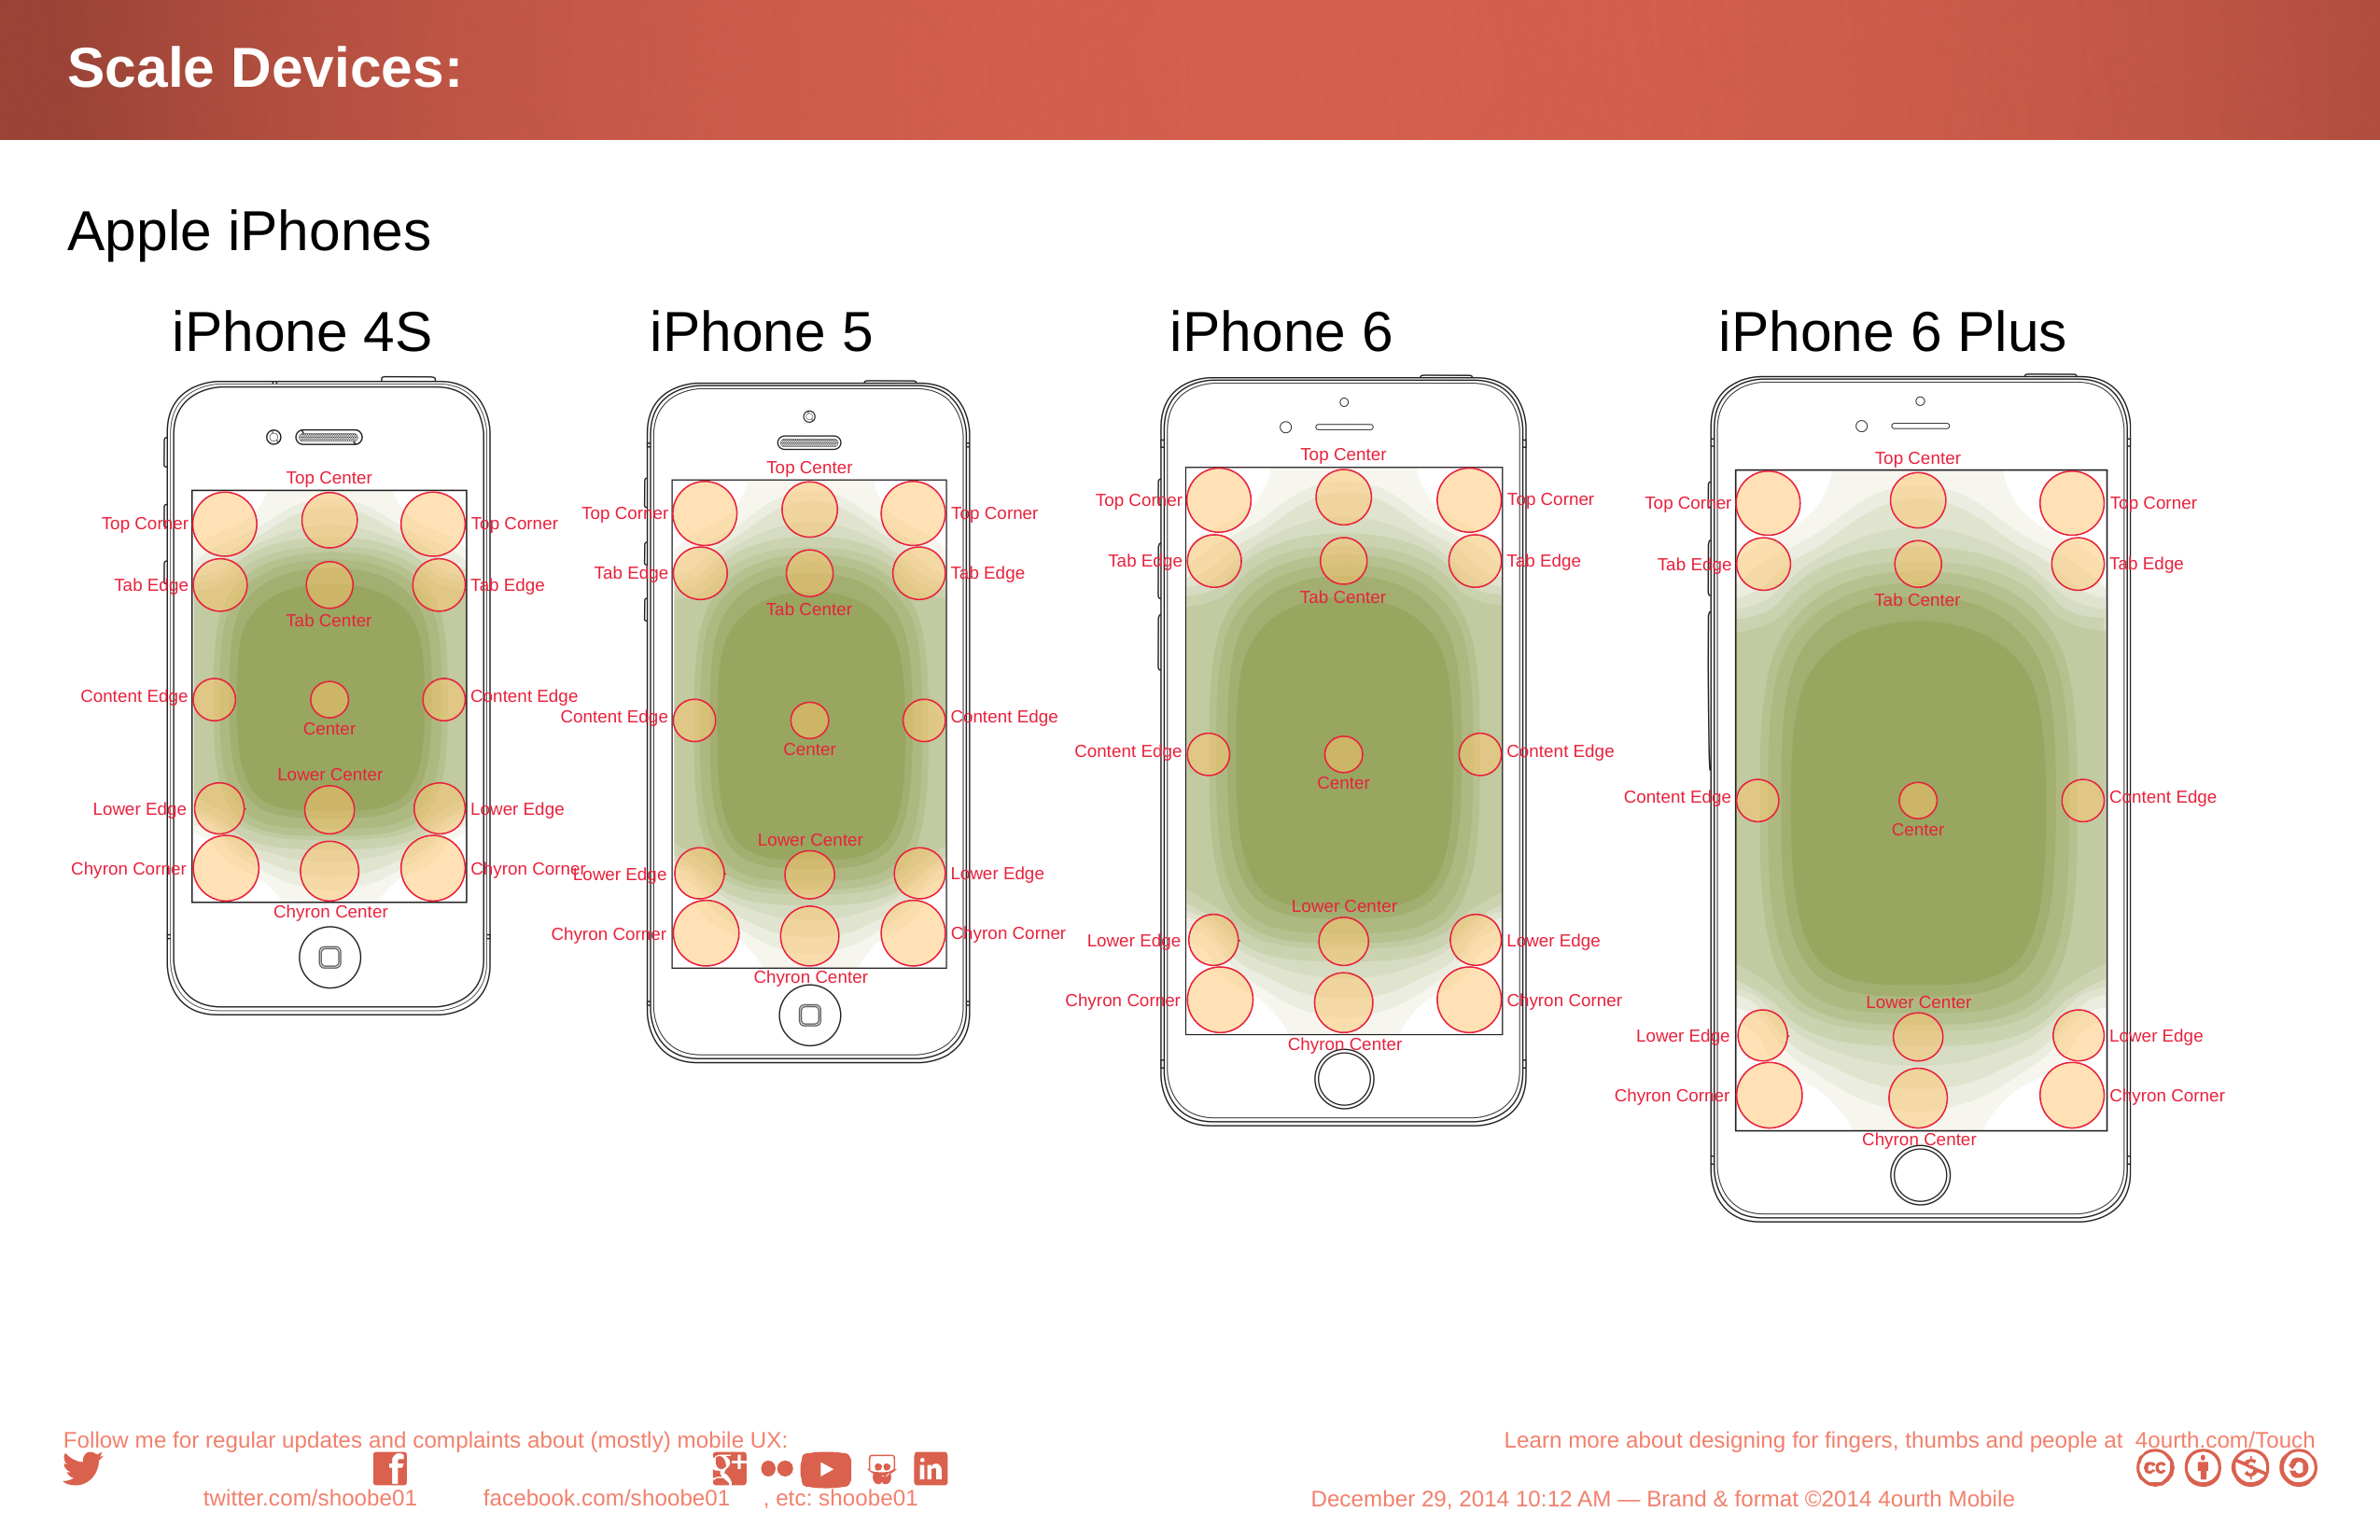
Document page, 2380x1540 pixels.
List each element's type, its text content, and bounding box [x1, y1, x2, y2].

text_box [1861, 1068, 1978, 1150]
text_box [550, 900, 739, 967]
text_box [70, 834, 259, 902]
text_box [1873, 539, 1961, 610]
text_box iPhone 4S [158, 287, 497, 368]
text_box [880, 900, 1067, 967]
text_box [1874, 446, 1962, 528]
picture [159, 370, 2135, 1226]
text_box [757, 828, 864, 900]
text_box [1073, 733, 1230, 777]
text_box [580, 481, 737, 546]
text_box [559, 698, 716, 742]
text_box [1635, 1009, 1790, 1060]
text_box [285, 561, 372, 631]
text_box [276, 763, 384, 834]
text_box iPhone 6 [1156, 287, 1420, 366]
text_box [79, 678, 236, 721]
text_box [2039, 1062, 2226, 1128]
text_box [91, 782, 246, 833]
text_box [594, 553, 728, 600]
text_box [1107, 540, 1242, 588]
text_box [1459, 733, 1616, 777]
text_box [1891, 781, 1945, 840]
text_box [1623, 778, 1780, 822]
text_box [782, 702, 837, 760]
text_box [752, 905, 870, 987]
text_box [1286, 972, 1404, 1055]
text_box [2051, 537, 2185, 591]
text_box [1436, 966, 1623, 1033]
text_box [1436, 468, 1596, 533]
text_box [286, 466, 373, 549]
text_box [100, 491, 258, 557]
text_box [422, 678, 580, 721]
text_box Scale Devices: [53, 24, 888, 106]
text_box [1613, 1062, 1803, 1128]
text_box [1449, 914, 1602, 965]
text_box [113, 565, 248, 612]
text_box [1865, 989, 1972, 1061]
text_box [1086, 914, 1240, 965]
text_box iPhone 6 Plus [1705, 287, 2202, 370]
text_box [2061, 778, 2219, 822]
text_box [400, 834, 587, 902]
text_box Apple iPhones [53, 187, 888, 269]
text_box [893, 847, 1045, 899]
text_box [413, 782, 566, 833]
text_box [880, 481, 1040, 546]
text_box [1316, 735, 1371, 793]
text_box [1657, 543, 1791, 591]
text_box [903, 698, 1059, 742]
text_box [412, 558, 546, 612]
text_box iPhone 5 [637, 287, 917, 366]
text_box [1644, 470, 1801, 536]
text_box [765, 455, 853, 538]
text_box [2052, 1009, 2205, 1060]
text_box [892, 546, 1026, 600]
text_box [590, 847, 726, 899]
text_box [1299, 537, 1387, 608]
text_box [2039, 470, 2199, 536]
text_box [273, 841, 389, 923]
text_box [1064, 966, 1253, 1033]
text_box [1299, 442, 1387, 525]
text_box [400, 491, 560, 557]
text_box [1449, 534, 1582, 588]
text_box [1291, 894, 1398, 966]
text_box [302, 680, 357, 739]
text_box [1094, 468, 1252, 533]
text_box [765, 549, 853, 620]
